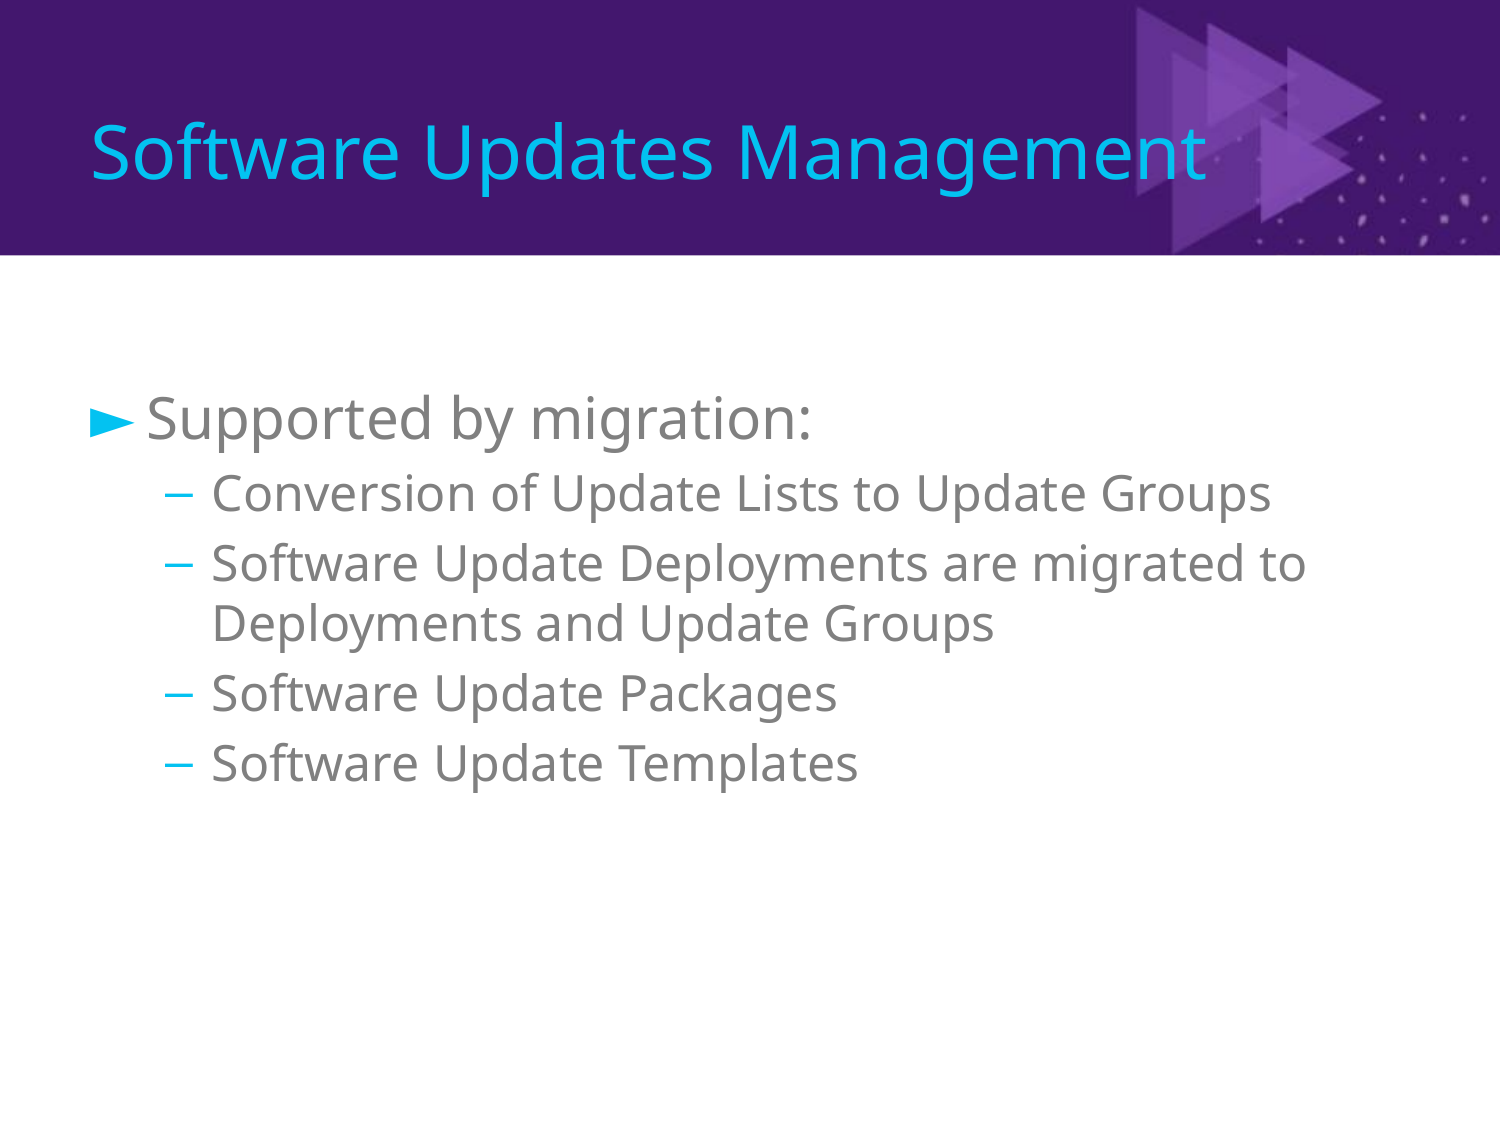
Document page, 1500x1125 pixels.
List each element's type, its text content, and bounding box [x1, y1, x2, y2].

list Supported by migration: Conversion of Update Lists to Update Groups Software Update Deployments are migrated to Deployments and Update Groups Software Update Packages Software Update Templates [75, 373, 1425, 1005]
title Software Updates Management [75, 56, 1425, 244]
picture [0, 0, 1500, 255]
